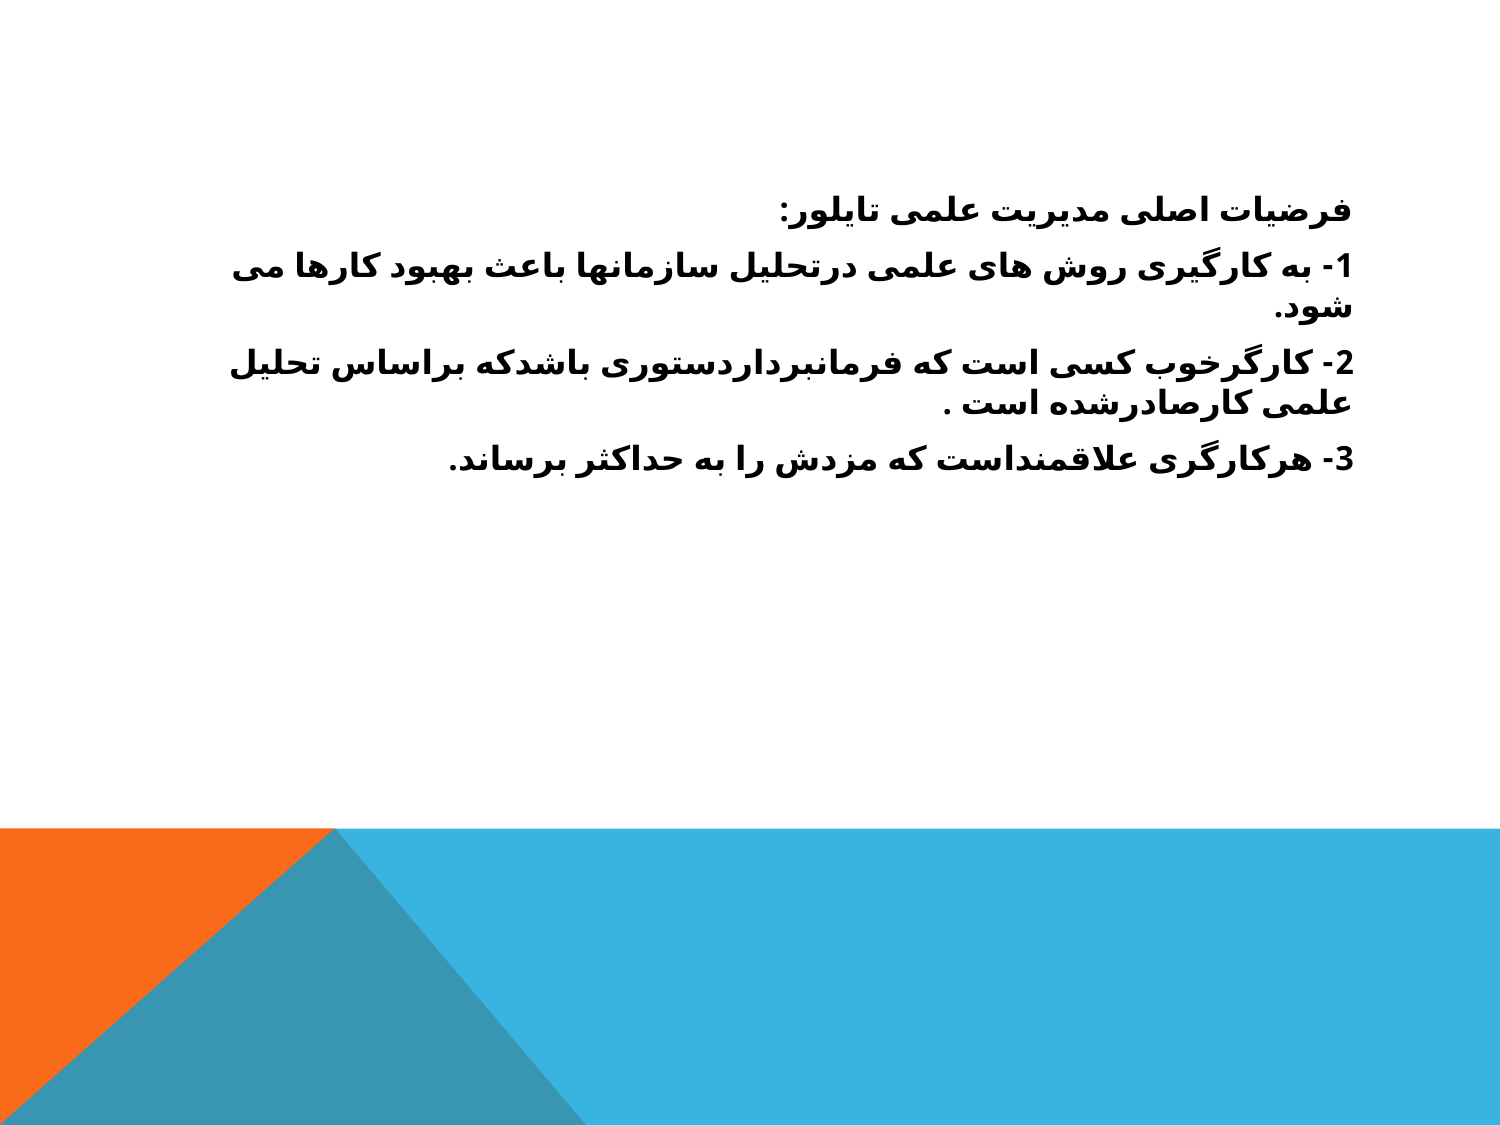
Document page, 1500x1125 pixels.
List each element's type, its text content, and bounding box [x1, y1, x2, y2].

list فرضیات اصلی مدیریت علمی تایلور: 1- به کارگیری روش های علمی درتحلیل سازمانها باعث بهبود کارها می شود. 2- کارگرخوب کسی است که فرمانبرداردستوری باشدکه براساس تحلیل علمی کارصادرشده است . 3- هرکارگری علاقمنداست که مزدش را به حداکثر برساند. [135, 180, 1369, 768]
